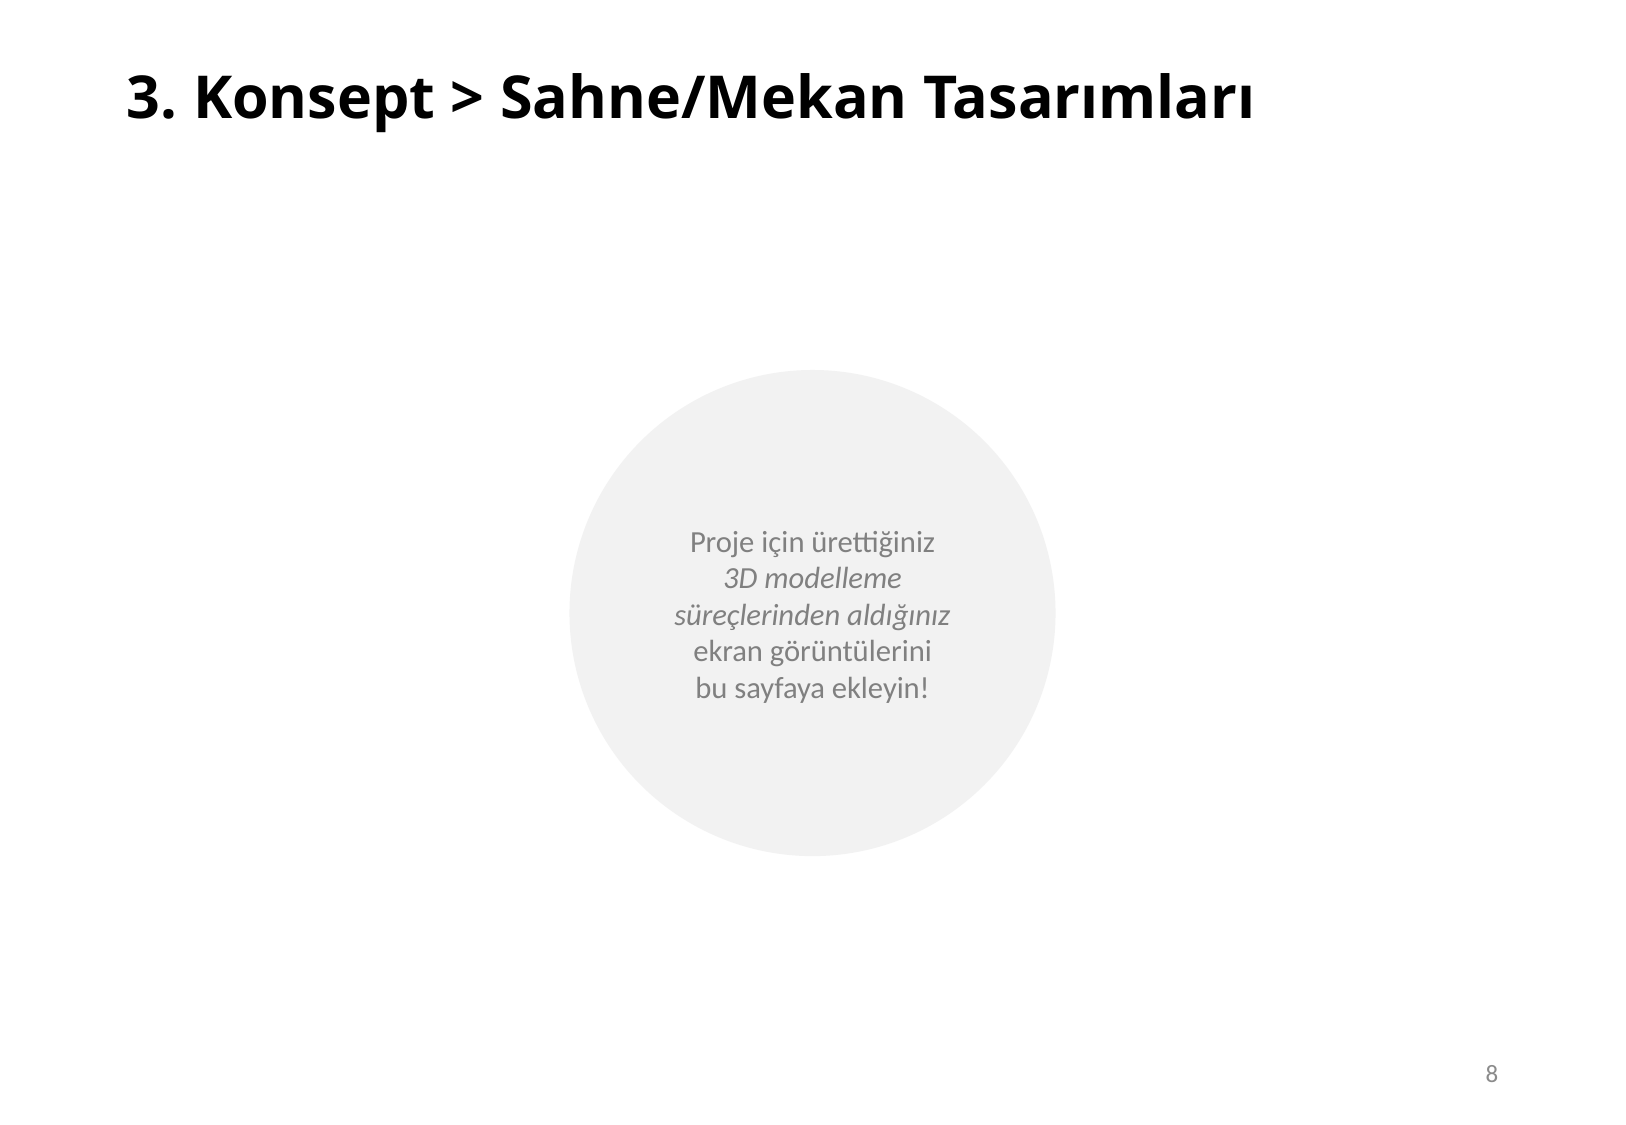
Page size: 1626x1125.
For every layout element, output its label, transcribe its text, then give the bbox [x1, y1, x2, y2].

text_box Proje için ürettiğiniz 3D modelleme süreçlerinden aldığınız ekran görüntülerini bu sayfaya ekleyin! [568, 368, 1057, 858]
slide_number 8 [1147, 1042, 1514, 1103]
title 3. Konsept > Sahne/Mekan Tasarımları [111, 59, 1514, 177]
